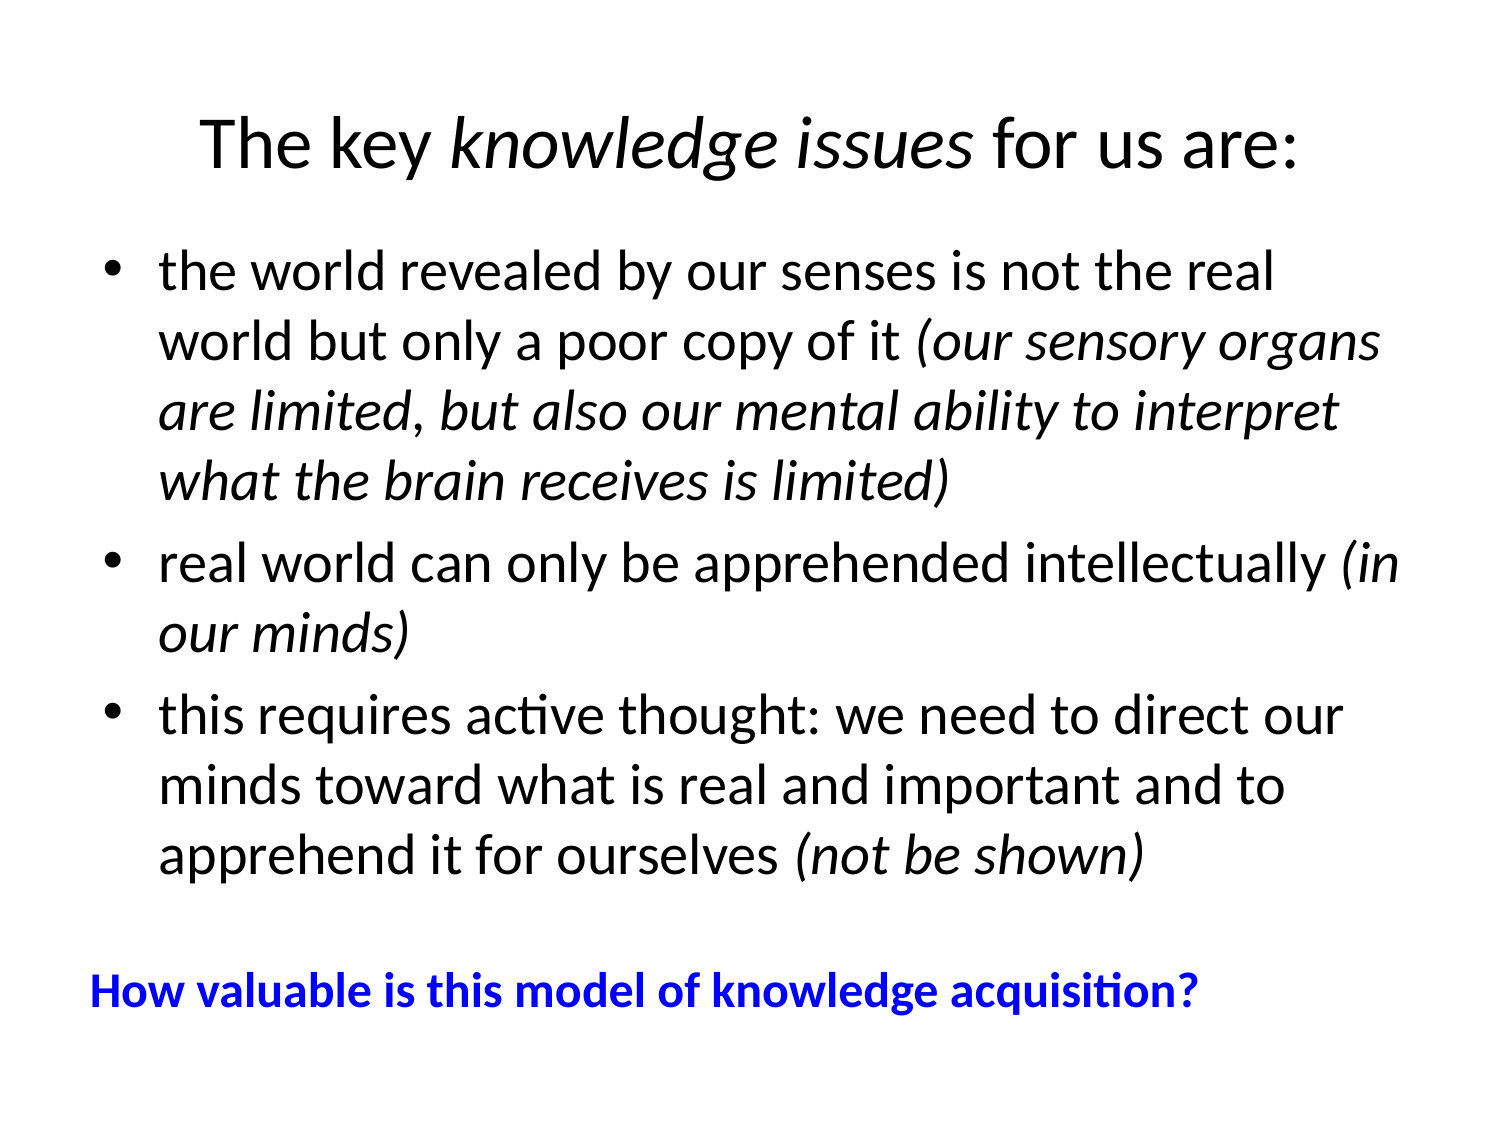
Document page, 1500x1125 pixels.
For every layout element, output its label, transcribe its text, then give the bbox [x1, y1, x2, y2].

text_box How valuable is this model of knowledge acquisition? [75, 949, 1450, 1025]
list the world revealed by our senses is not the real world but only a poor copy of it (our sensory organs are limited, but also our mental ability to interpret what the brain receives is limited) real world can only be apprehended intellectually (in our minds) this requires active thought: we need to direct our minds toward what is real and important and to apprehend it for ourselves (not be shown) [87, 224, 1438, 925]
title The key knowledge issues for us are: [75, 45, 1425, 233]
